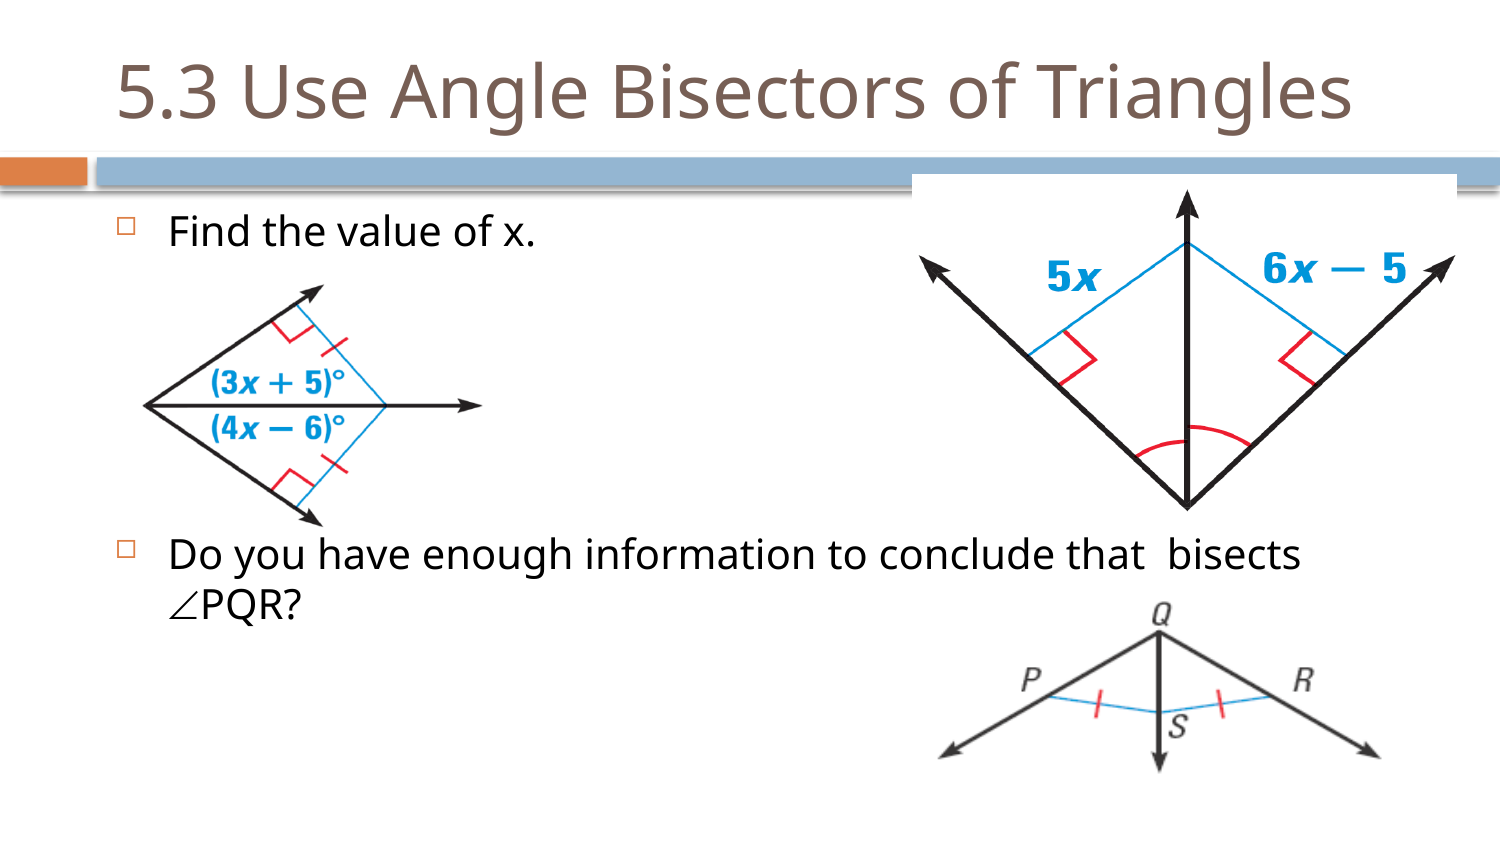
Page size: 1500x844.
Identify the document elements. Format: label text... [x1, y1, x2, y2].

picture [912, 174, 1457, 519]
title 5.3 Use Angle Bisectors of Triangles [100, 28, 1438, 150]
picture [137, 280, 488, 529]
picture [922, 584, 1411, 790]
